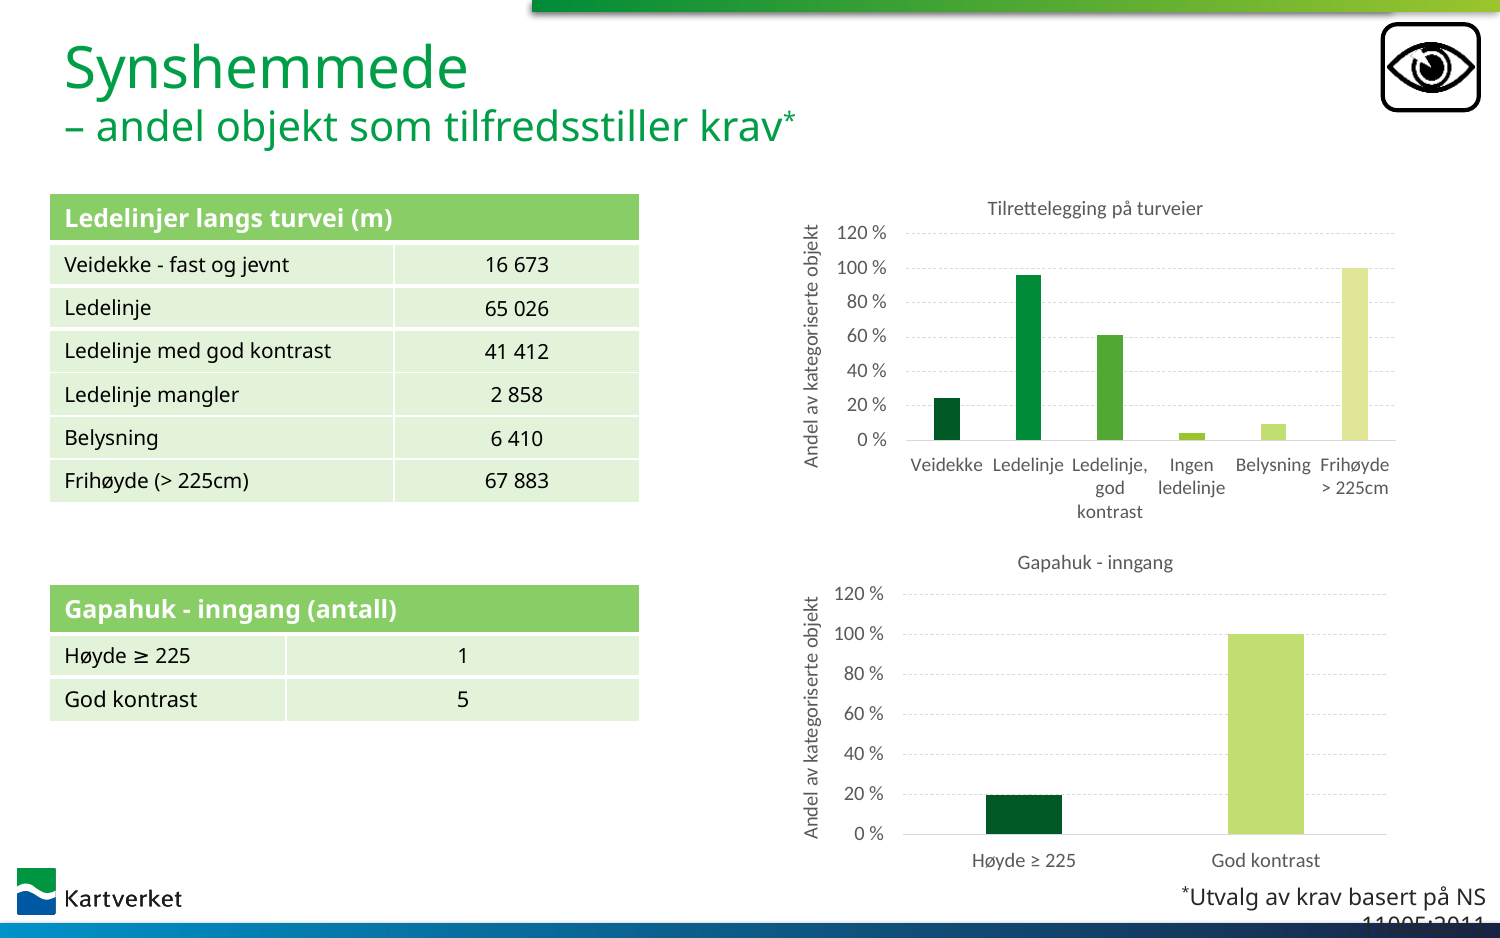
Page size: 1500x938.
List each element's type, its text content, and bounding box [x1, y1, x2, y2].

table_header Ledelinjer langs turvei (m) [50, 194, 639, 240]
table_cell Ledelinje mangler [50, 373, 393, 415]
table_header Gapahuk - inngang (antall) [50, 585, 639, 632]
table_cell 2 858 [395, 373, 639, 415]
picture [791, 187, 1400, 526]
table_cell 41 412 [395, 331, 639, 372]
table_cell Ledelinje med god kontrast [50, 331, 393, 372]
table_cell 6 410 [395, 417, 639, 458]
table_cell 5 [287, 679, 639, 721]
table_cell God kontrast [50, 679, 285, 721]
text_box Synshemmede – andel objekt som tilfredsstiller krav* [49, 24, 1431, 158]
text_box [1382, 24, 1480, 111]
table_cell 67 883 [395, 460, 639, 502]
picture [791, 541, 1400, 880]
table_cell Ledelinje [50, 288, 393, 327]
table_cell Høyde ≥ 225 [50, 636, 285, 675]
text_box *Utvalg av krav basert på NS 11005:2011 [1068, 873, 1500, 938]
table_cell 65 026 [395, 288, 639, 327]
table_cell Frihøyde (> 225cm) [50, 460, 393, 502]
table_cell 1 [287, 636, 639, 675]
table_cell 16 673 [395, 245, 639, 284]
table_cell Belysning [50, 417, 393, 458]
table_cell Veidekke - fast og jevnt [50, 245, 393, 284]
